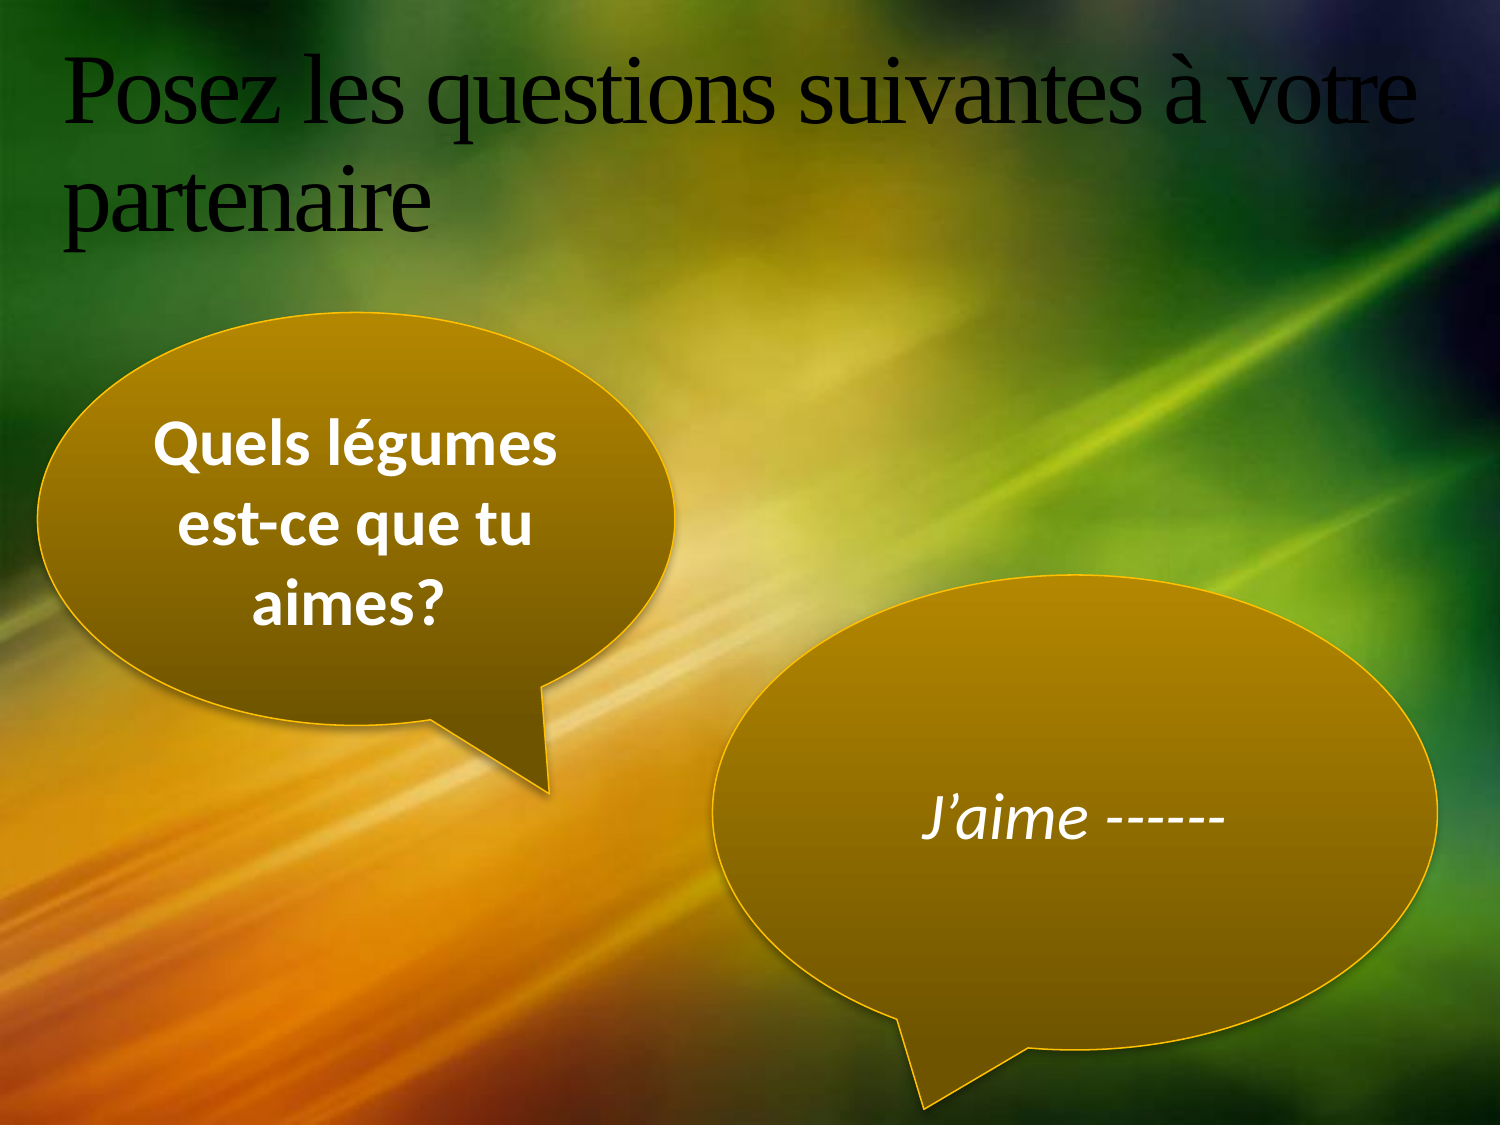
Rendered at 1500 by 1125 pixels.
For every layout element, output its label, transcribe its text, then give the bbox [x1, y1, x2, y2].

title Posez les questions suivantes à votre partenaire [62, 37, 1438, 256]
text_box Quels légumes est-ce que tu aimes? [36, 311, 676, 795]
text_box J’aime ------ [711, 574, 1439, 1111]
picture [0, 0, 1500, 1125]
